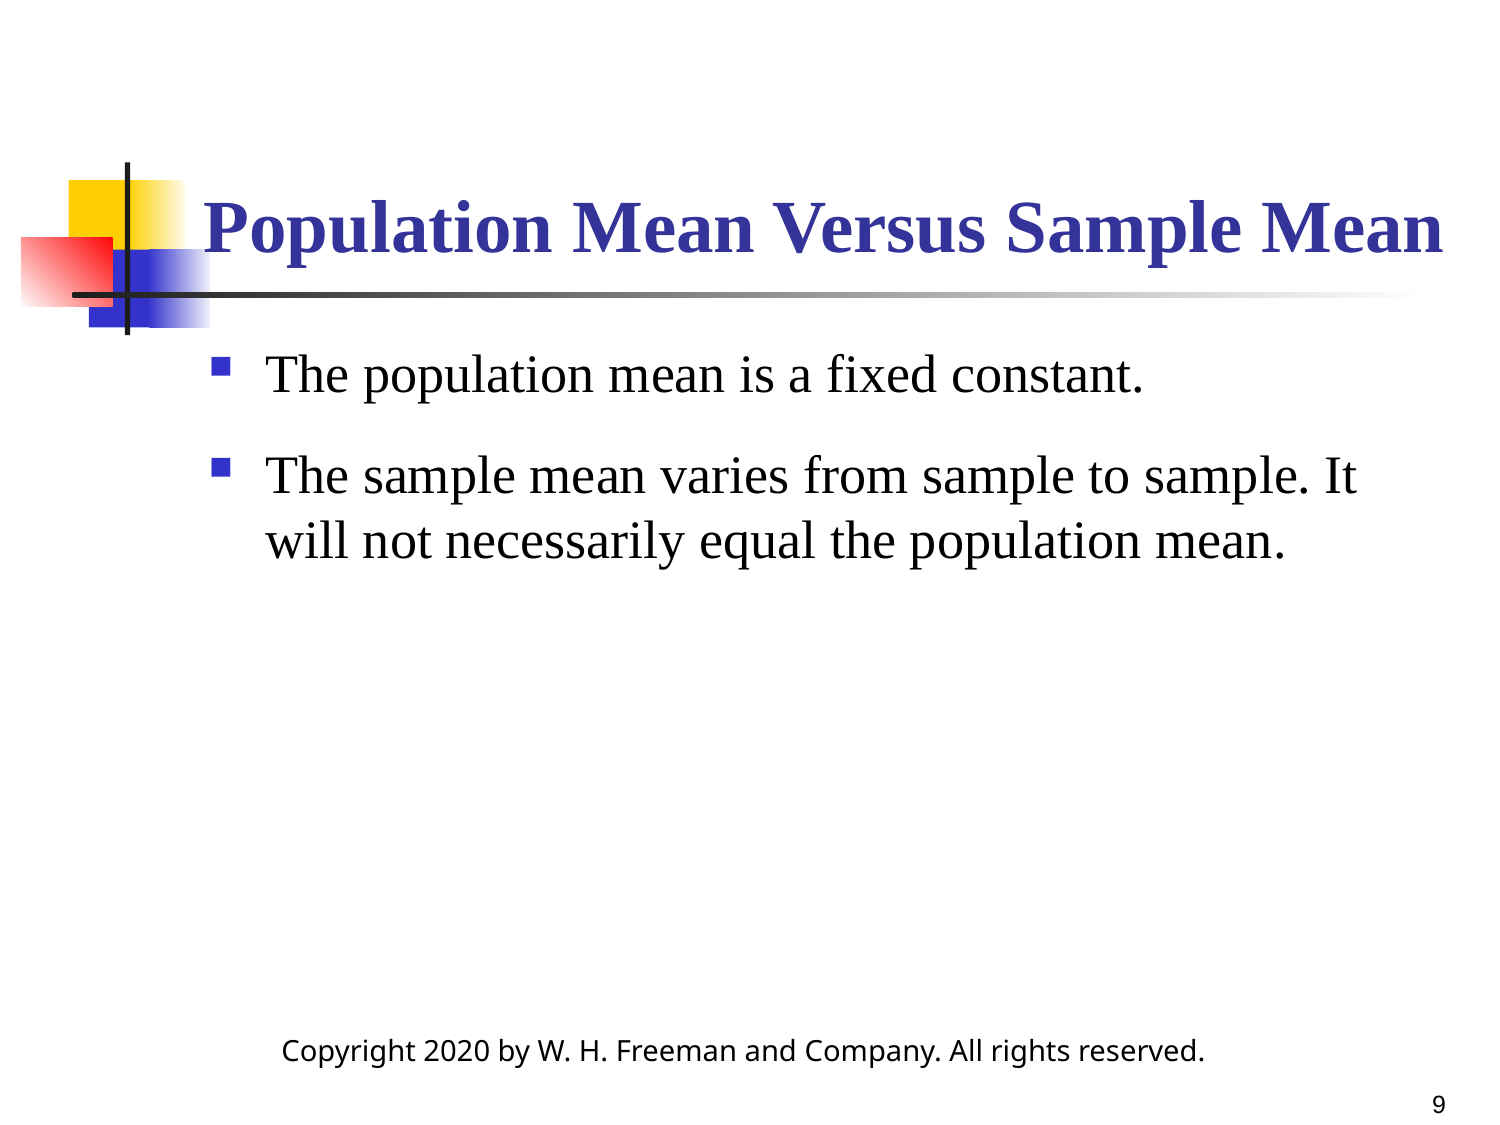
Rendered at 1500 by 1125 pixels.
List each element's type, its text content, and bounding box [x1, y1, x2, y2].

title Population Mean Versus Sample Mean [188, 35, 1468, 275]
list The population mean is a fixed constant. The sample mean varies from sample to sample. It will not necessarily equal the population mean. [193, 331, 1469, 1006]
